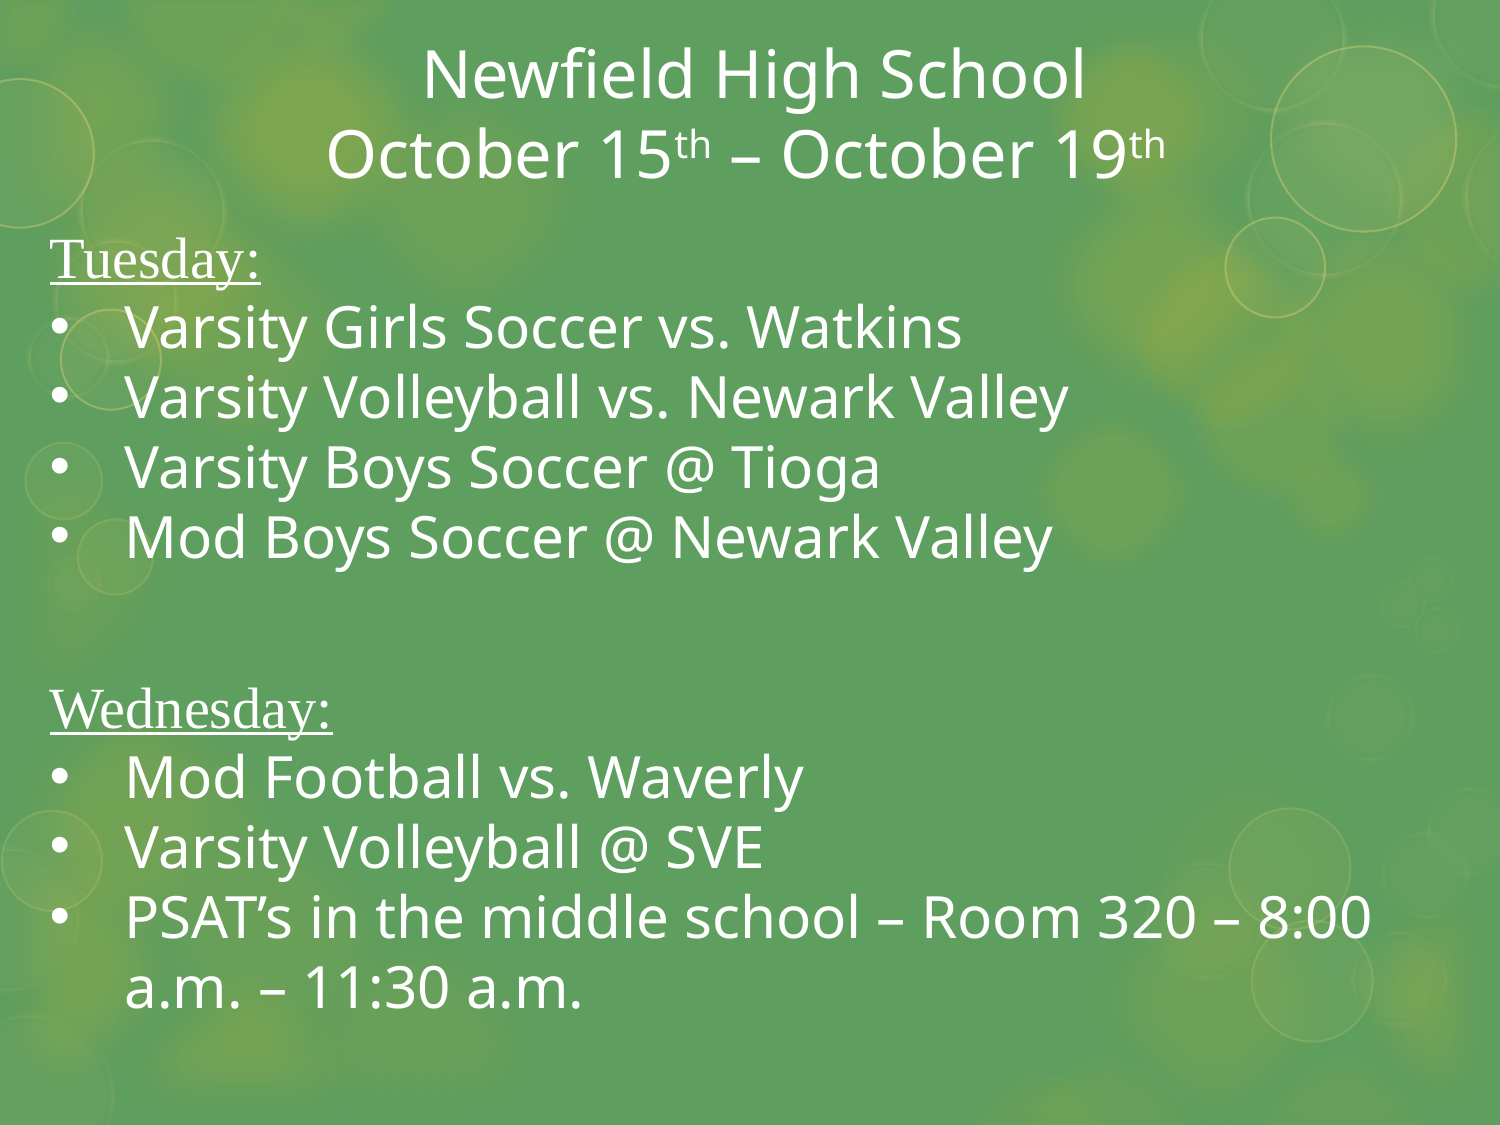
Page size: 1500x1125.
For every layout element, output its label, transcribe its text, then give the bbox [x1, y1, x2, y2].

text_box Wednesday: Mod Football vs. Waverly Varsity Volleyball @ SVE PSAT’s in the middle school – Room 320 – 8:00 a.m. – 11:30 a.m. [34, 662, 1448, 1028]
text_box Newfield High School October 15th – October 19th [310, 24, 1199, 200]
text_box [51, 22, 1364, 148]
text_box Tuesday: Varsity Girls Soccer vs. Watkins Varsity Volleyball vs. Newark Valley Varsity Boys Soccer @ Tioga Mod Boys Soccer @ Newark Valley [34, 212, 1448, 578]
